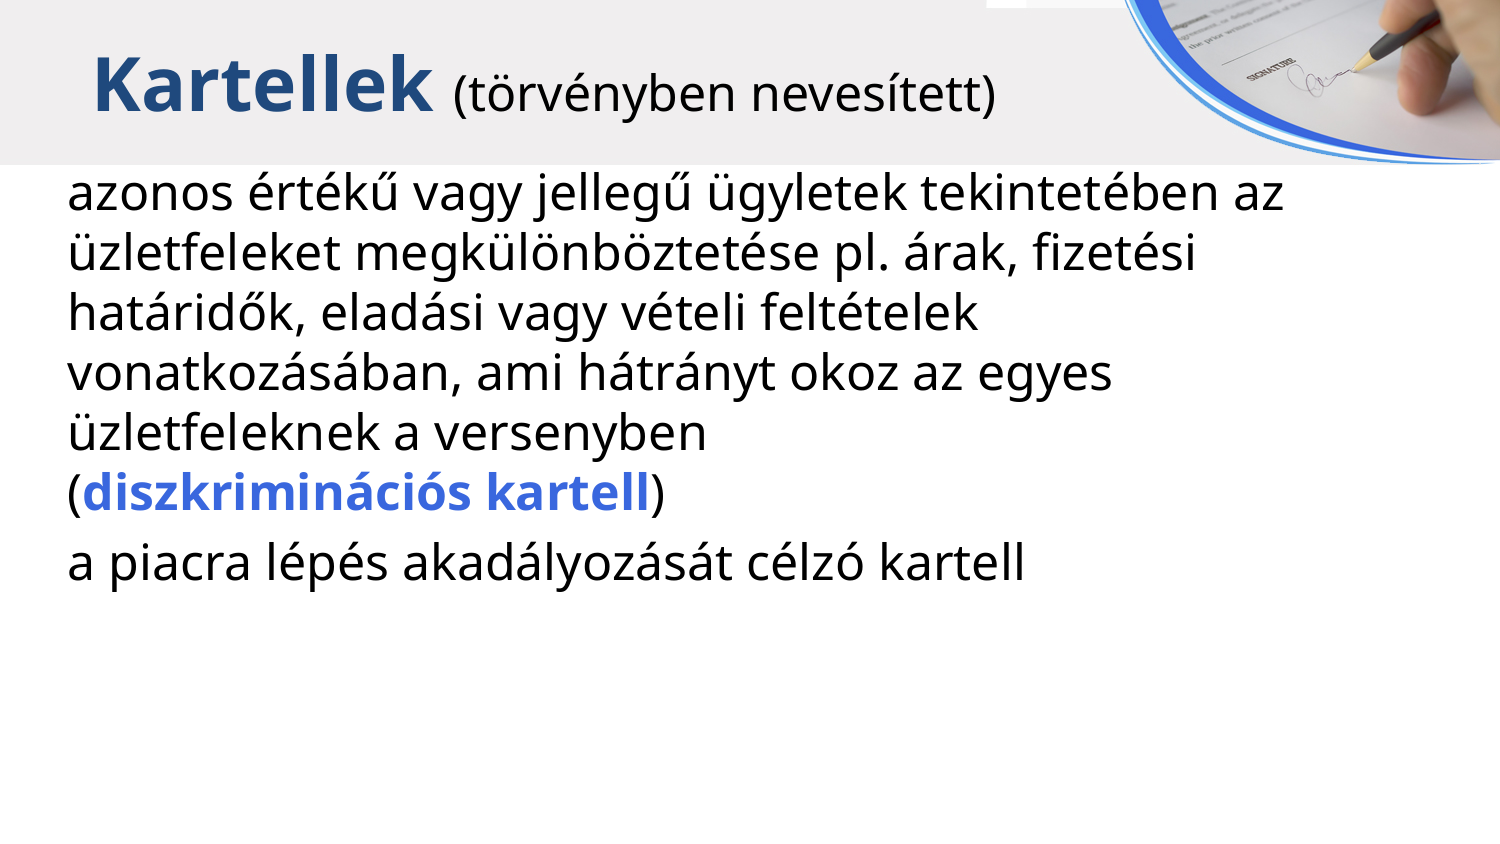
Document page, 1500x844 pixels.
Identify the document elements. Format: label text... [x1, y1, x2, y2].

list Kartellek (törvényben nevesített) [76, 13, 1500, 151]
list azonos értékű vagy jellegű ügyletek tekintetében az üzletfeleket megkülönböztetése pl. árak, fizetési határidők, eladási vagy vételi feltételek vonatkozásában, ami hátrányt okoz az egyes üzletfeleknek a versenyben (diszkriminációs kartell) a piacra lépés akadályozását célzó kartell [53, 153, 1388, 721]
picture [0, 0, 1500, 844]
